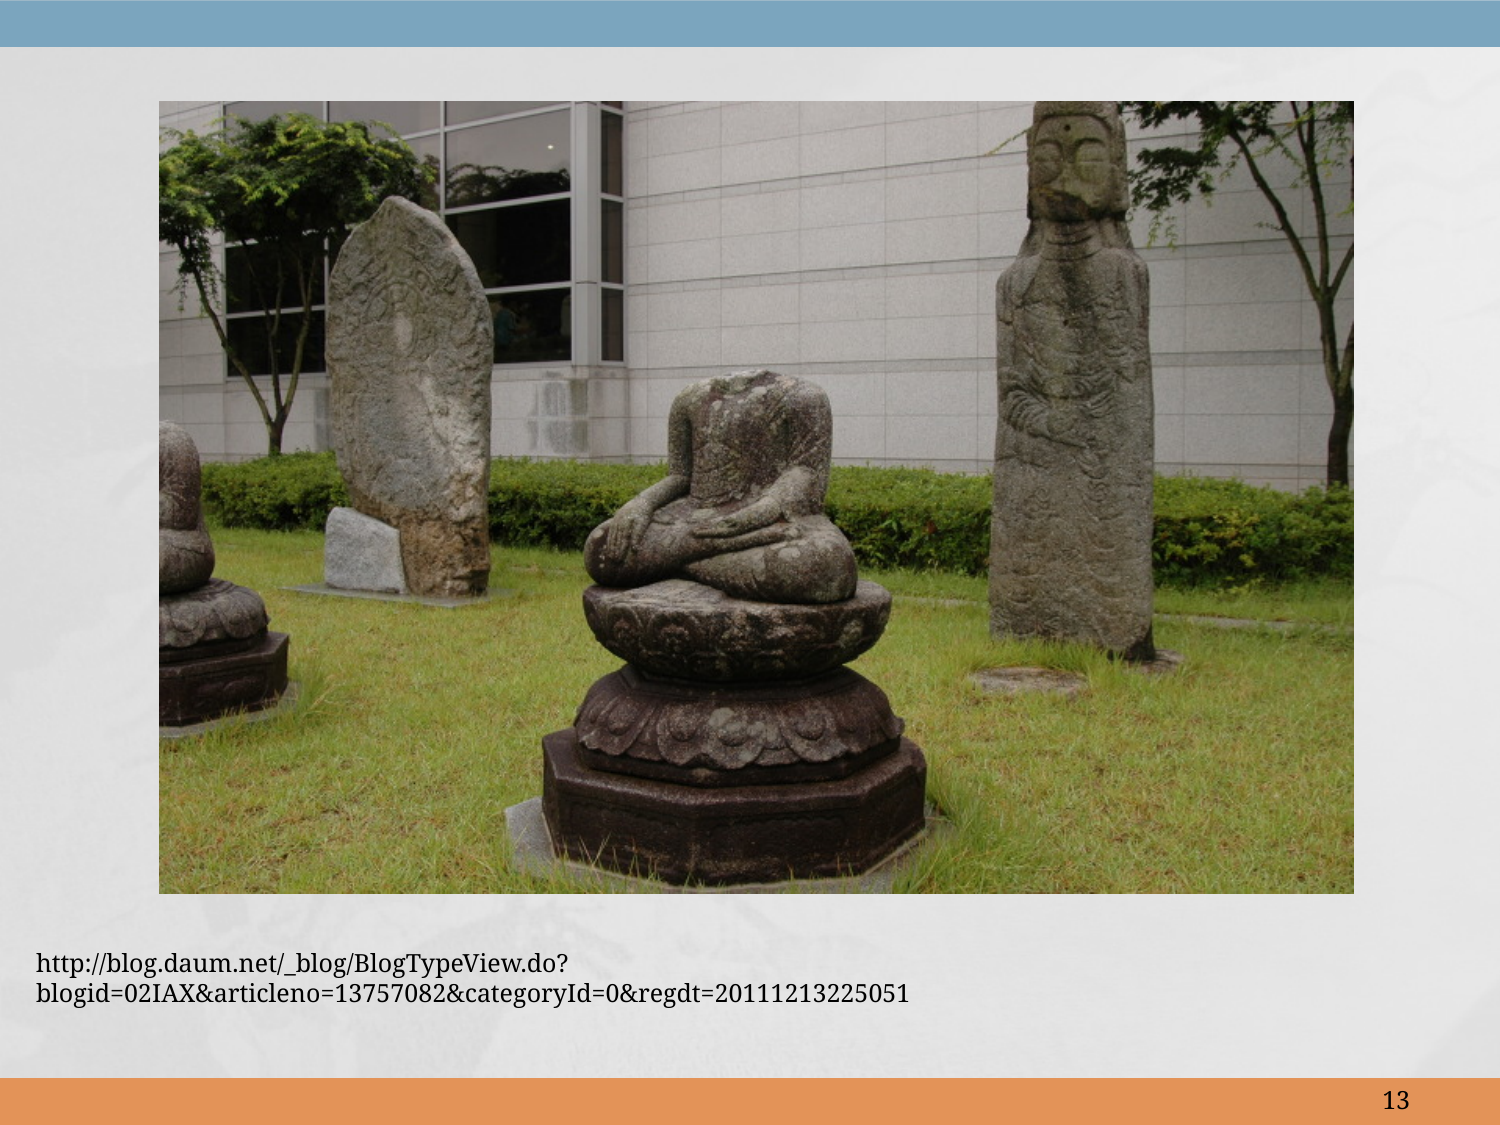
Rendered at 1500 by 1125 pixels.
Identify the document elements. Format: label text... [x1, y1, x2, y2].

slide_number 13 [1074, 1078, 1425, 1125]
text_box http://blog.daum.net/_blog/BlogTypeView.do?blogid=02IAX&articleno=13757082&categoryId=0&regdt=20111213225051 [21, 940, 1447, 1016]
picture [159, 101, 1354, 894]
